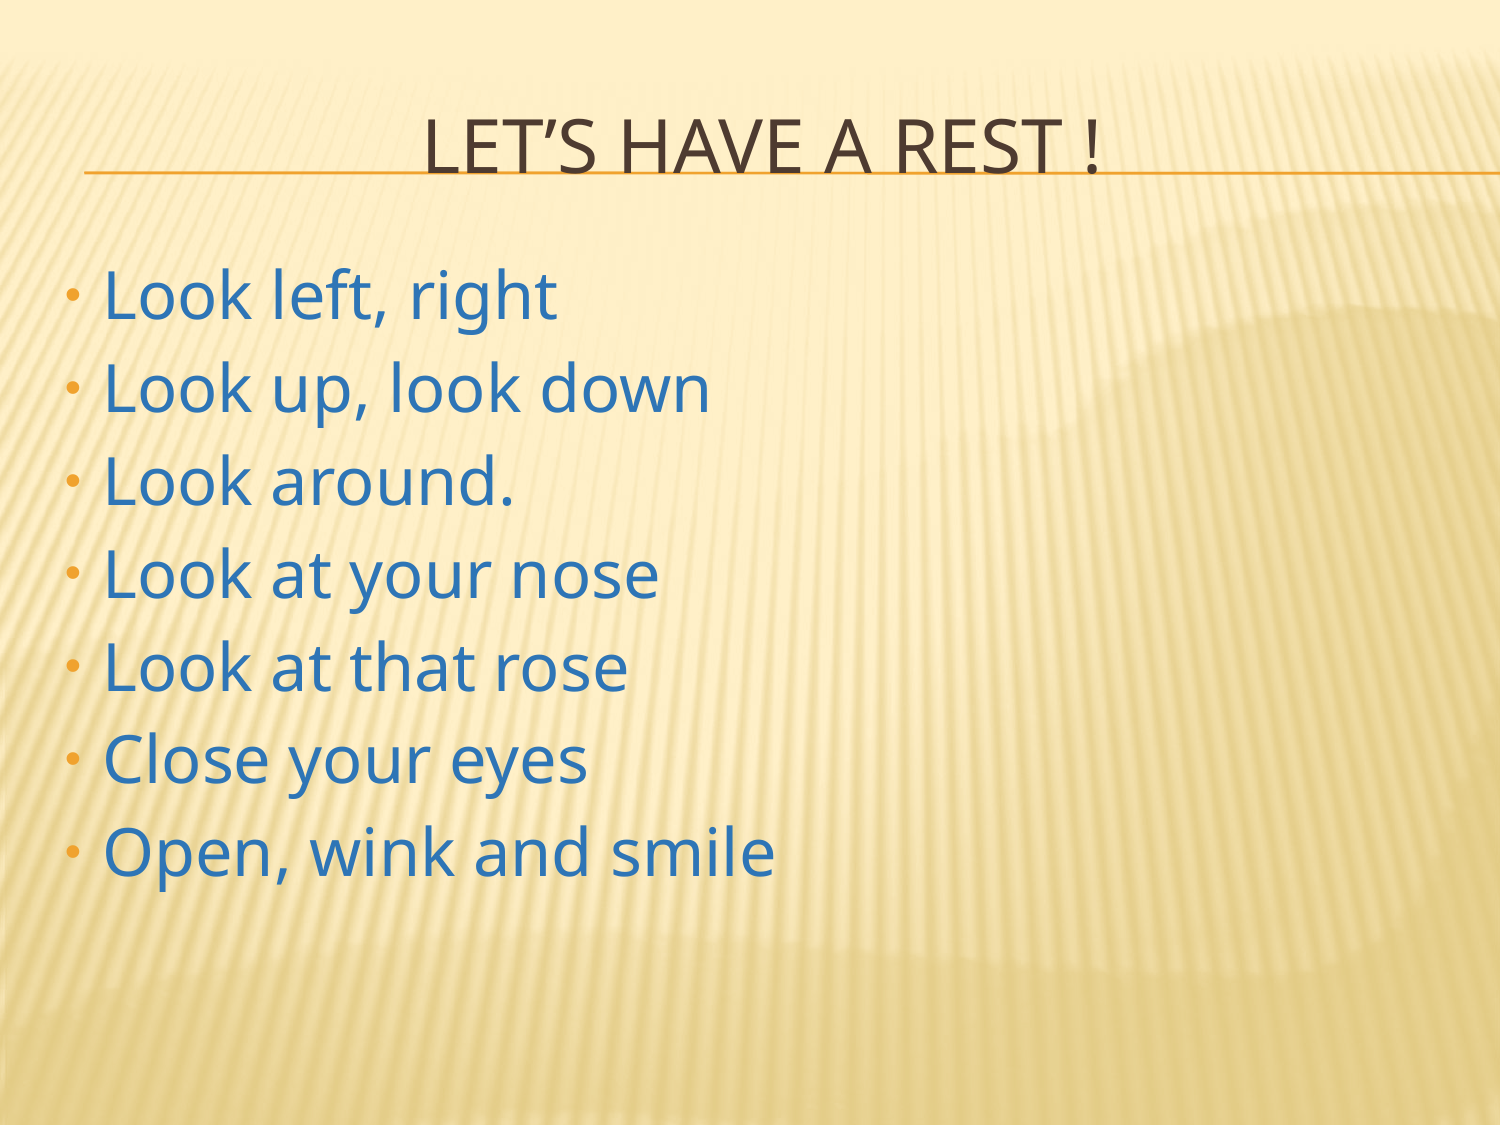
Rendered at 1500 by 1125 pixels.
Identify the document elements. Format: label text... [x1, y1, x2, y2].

title Let’s have a rest ! [50, 75, 1475, 213]
list Look left, right Look up, look down Look around. Look at your nose Look at that rose Close your eyes Open, wink and smile [50, 254, 1475, 998]
